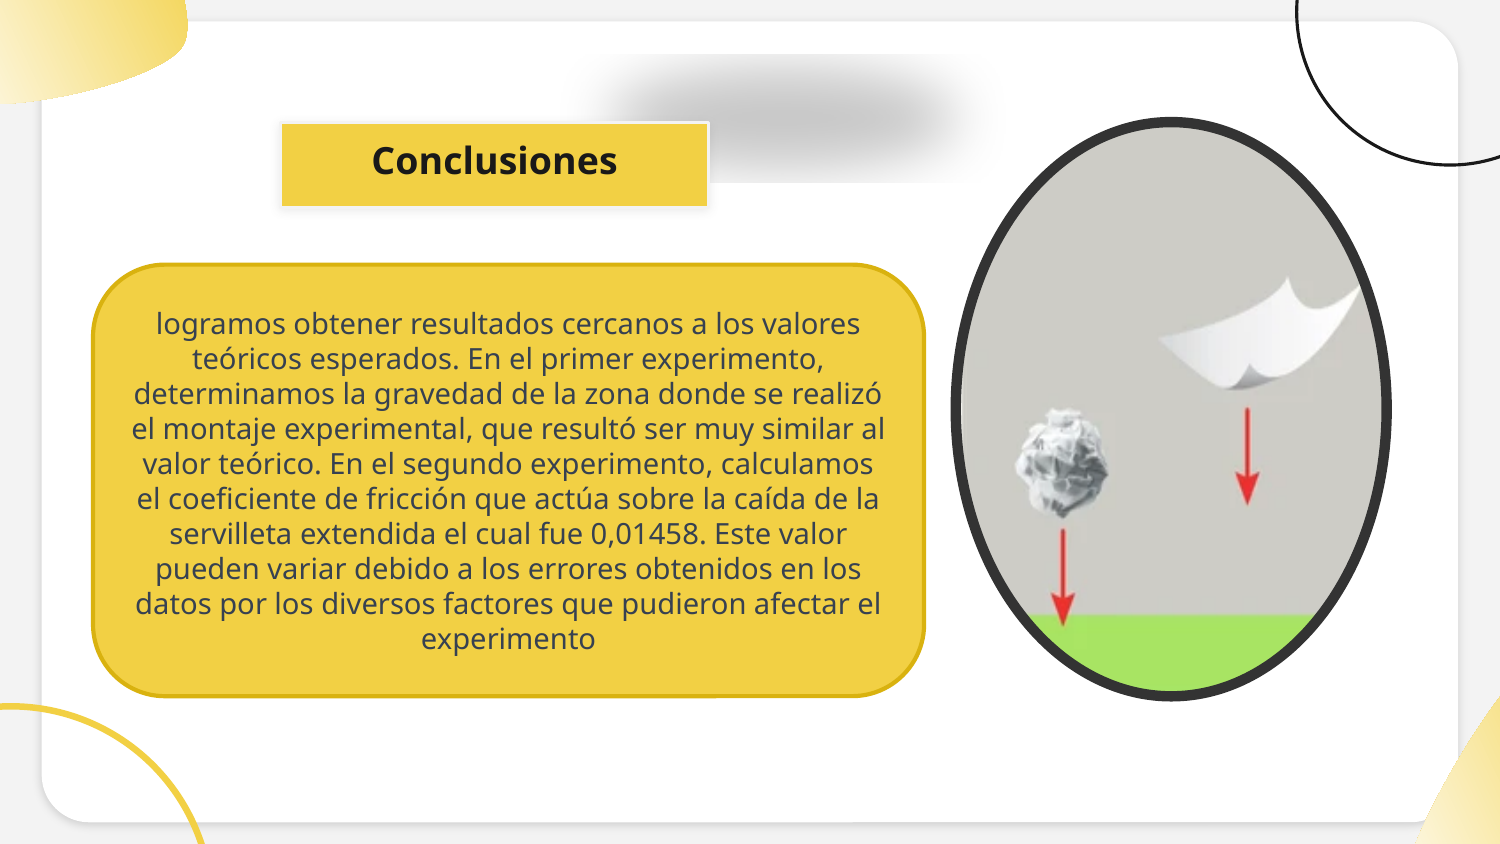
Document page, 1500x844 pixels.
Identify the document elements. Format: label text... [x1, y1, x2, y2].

text_box Conclusiones [280, 122, 709, 208]
picture [955, 121, 1387, 697]
text_box logramos obtener resultados cercanos a los valores teóricos esperados. En el primer experimento, determinamos la gravedad de la zona donde se realizó el montaje experimental, que resultó ser muy similar al valor teórico. En el segundo experimento, calculamos el coeficiente de fricción que actúa sobre la caída de la servilleta extendida el cual fue 0,01458. Este valor pueden variar debido a los errores obtenidos en los datos por los diversos factores que pudieron afectar el experimento [90, 262, 927, 699]
